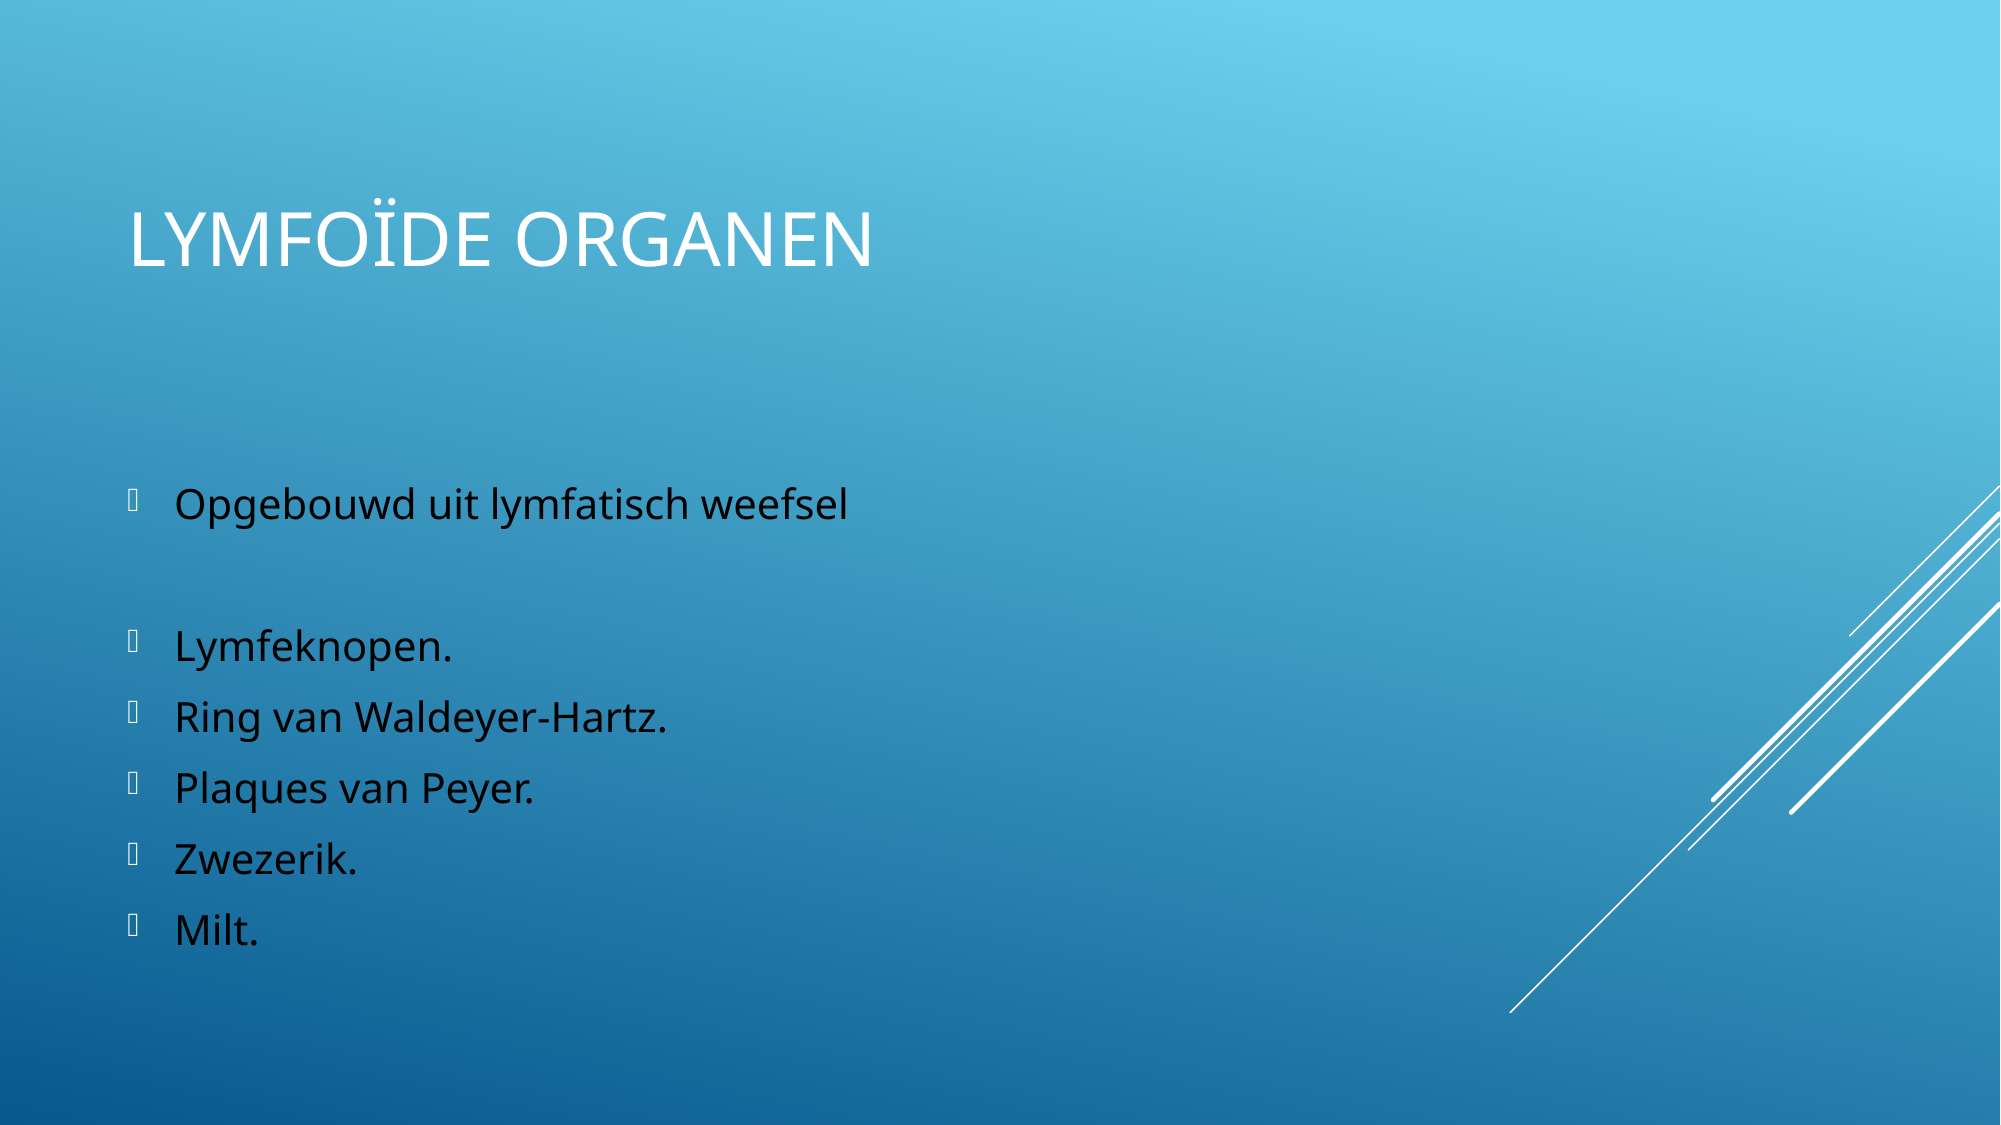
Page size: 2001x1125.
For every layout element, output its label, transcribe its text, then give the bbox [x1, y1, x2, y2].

title Lymfoïde organen [112, 112, 1513, 360]
list Opgebouwd uit lymfatisch weefsel Lymfeknopen. Ring van Waldeyer-Hartz. Plaques van Peyer. Zwezerik. Milt. [112, 419, 1513, 1013]
